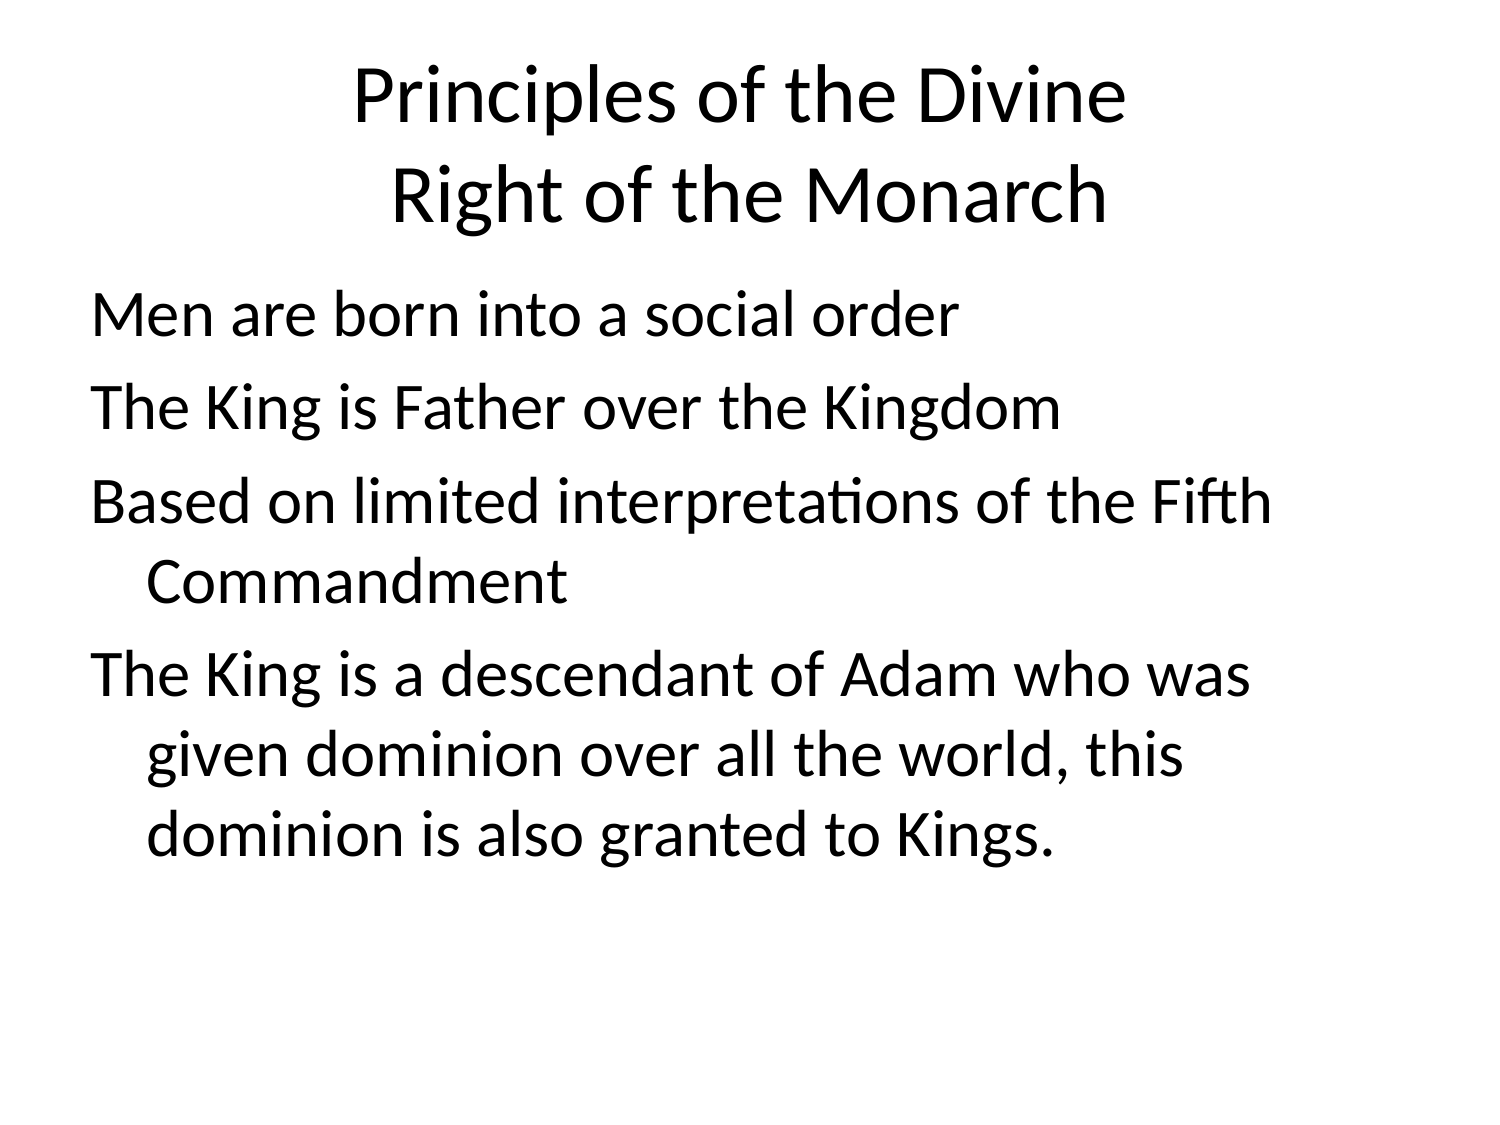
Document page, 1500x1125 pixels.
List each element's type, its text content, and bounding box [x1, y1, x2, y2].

title Principles of the Divine Right of the Monarch [74, 44, 1426, 233]
list Men are born into a social order The King is Father over the Kingdom Based on limited interpretations of the Fifth Commandment The King is a descendant of Adam who was given dominion over all the world, this dominion is also granted to Kings. [74, 262, 1426, 1006]
